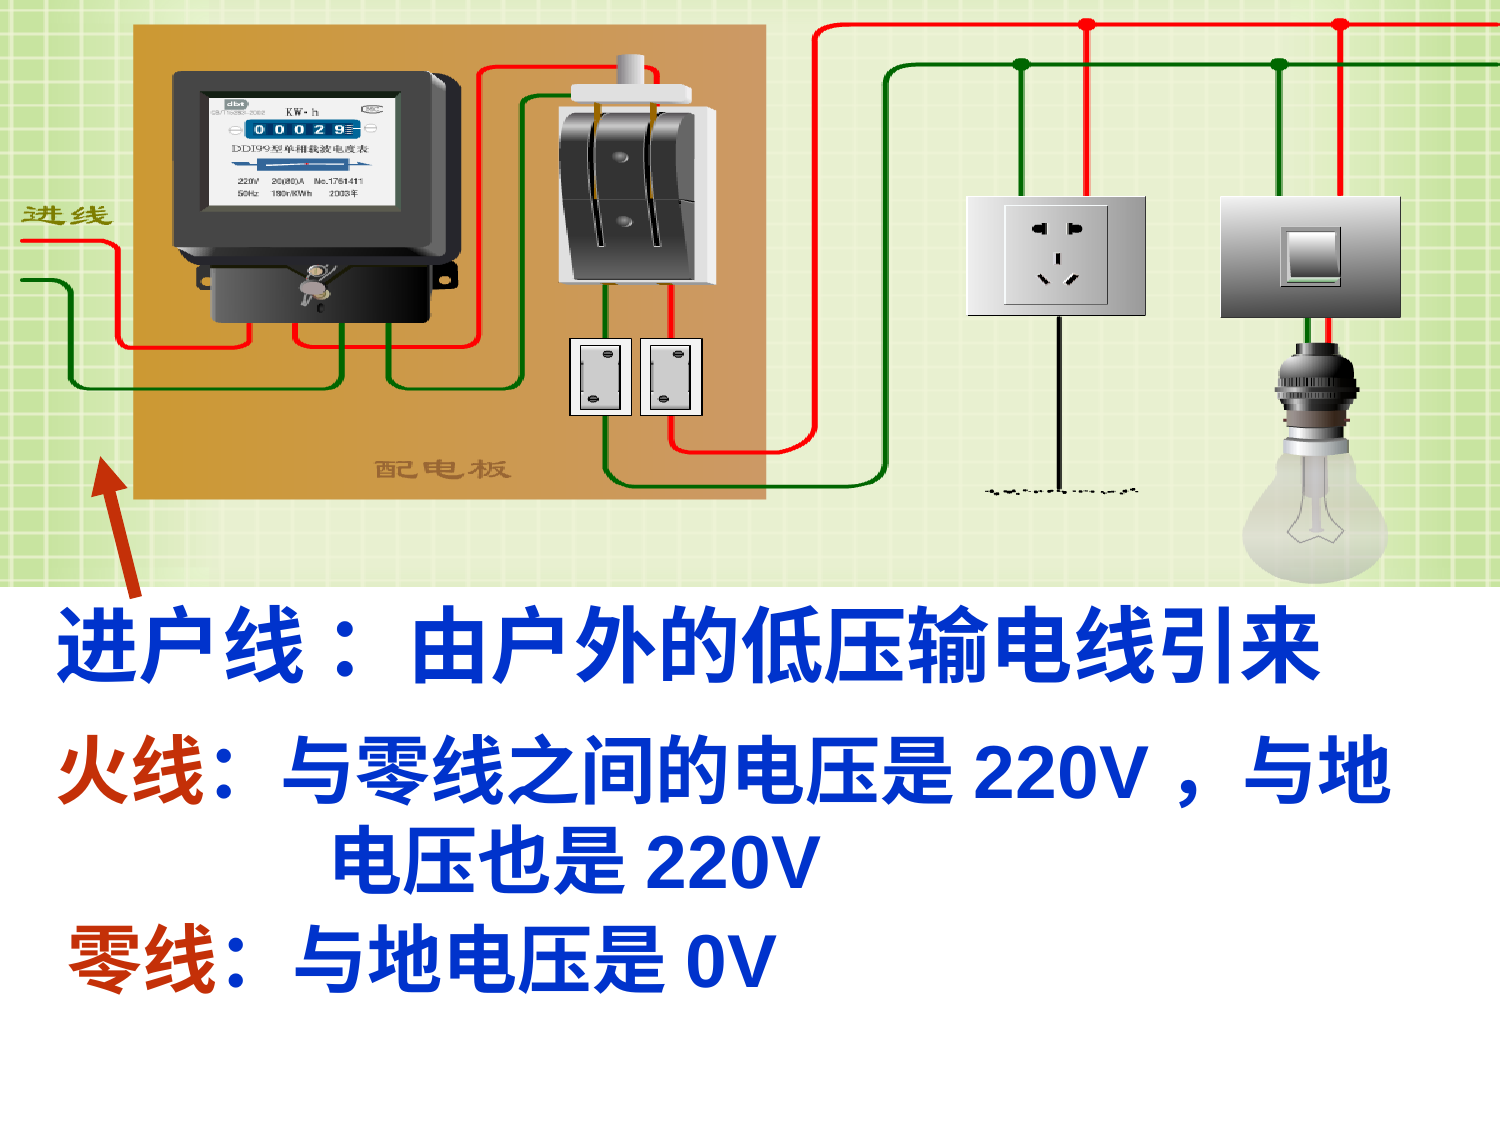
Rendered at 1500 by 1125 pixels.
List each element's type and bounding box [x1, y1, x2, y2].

text_box [40, 596, 1465, 1011]
picture [0, 0, 1500, 1125]
